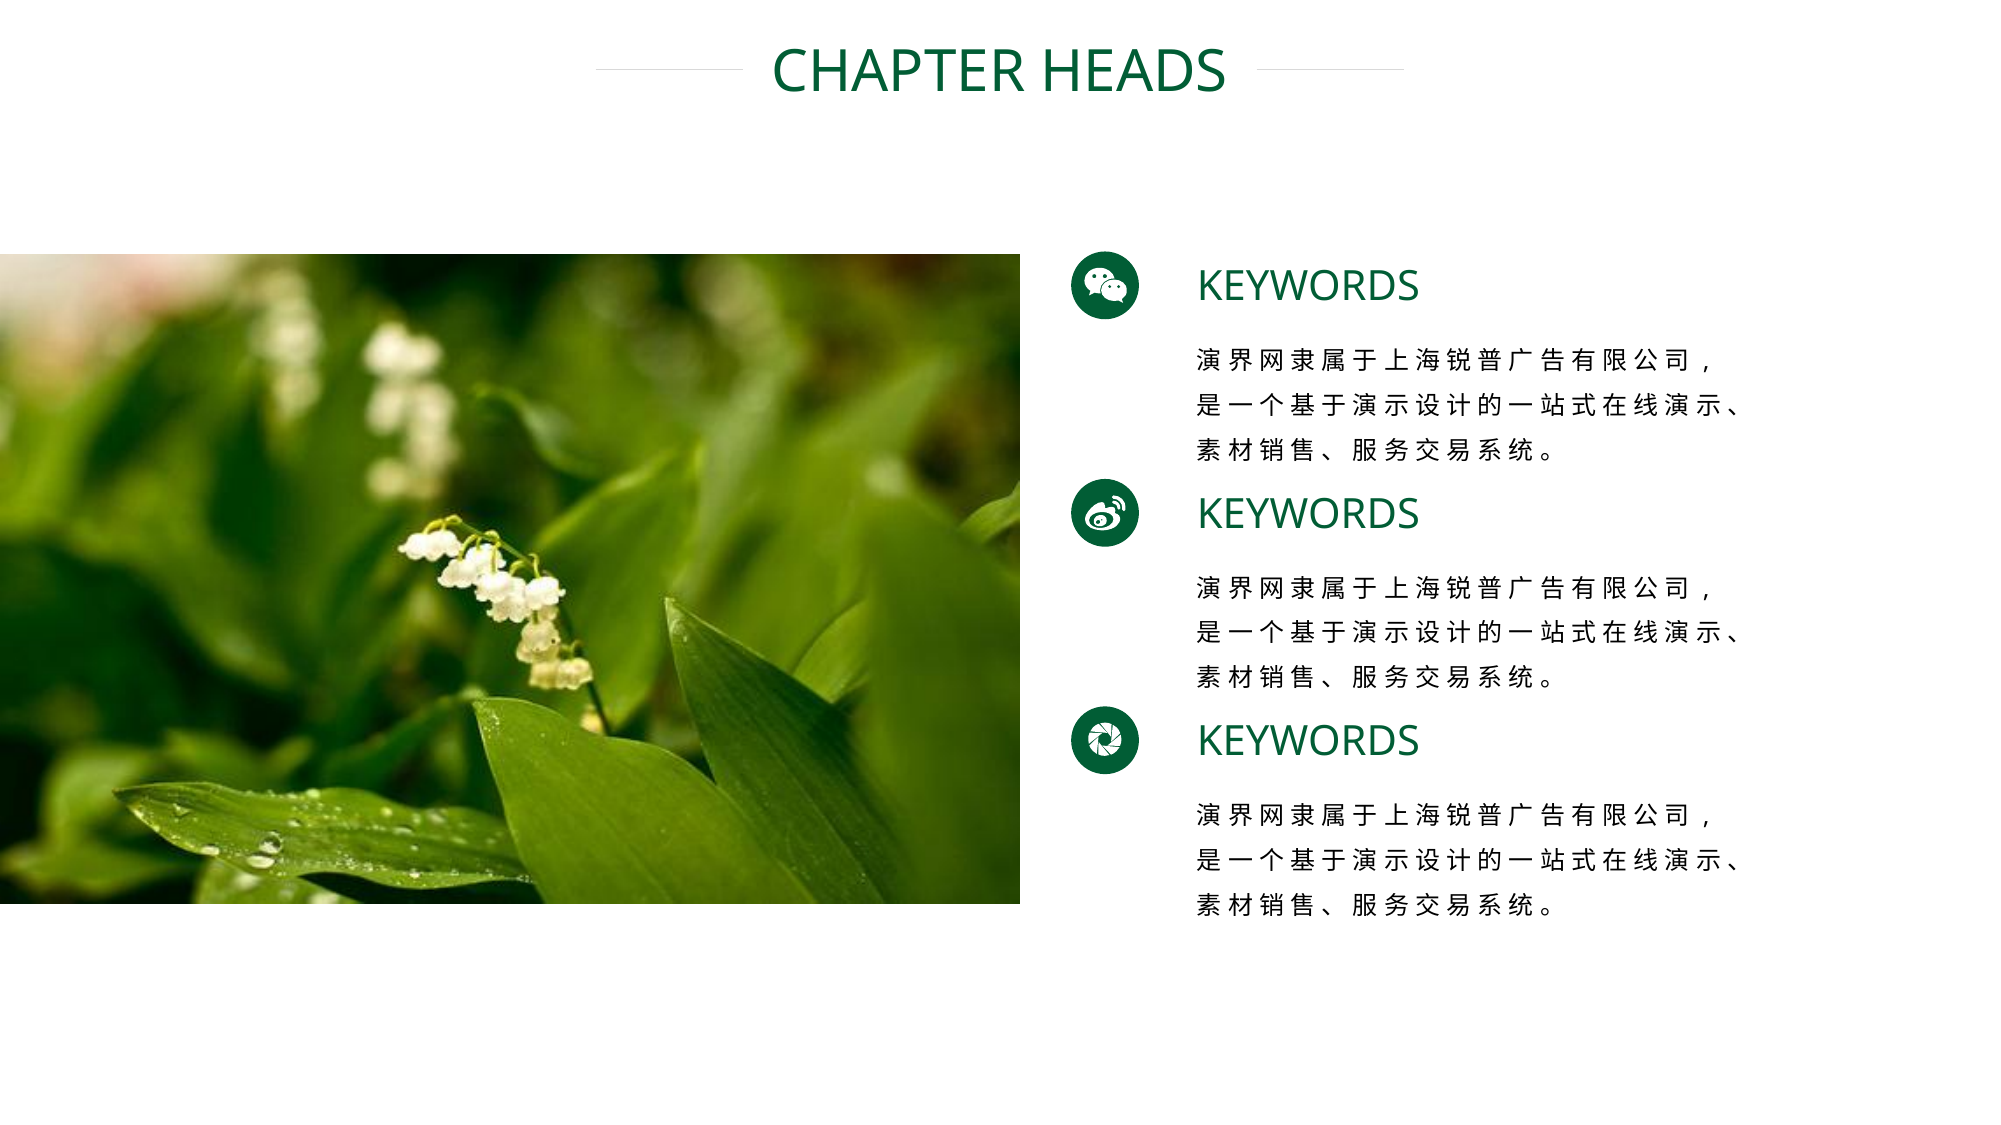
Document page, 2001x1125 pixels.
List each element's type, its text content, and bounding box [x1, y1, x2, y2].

text_box 演界网隶属于上海锐普广告有限公司,是一个基于演示设计的一站式在线演示、素材销售、服务交易系统。 [1618, 549, 1764, 700]
picture [0, 254, 1020, 904]
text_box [1071, 251, 1618, 775]
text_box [595, 26, 1405, 112]
text_box 演界网隶属于上海锐普广告有限公司,是一个基于演示设计的一站式在线演示、素材销售、服务交易系统。 [1618, 322, 1764, 472]
text_box 演界网隶属于上海锐普广告有限公司,是一个基于演示设计的一站式在线演示、素材销售、服务交易系统。 [1182, 777, 1764, 927]
